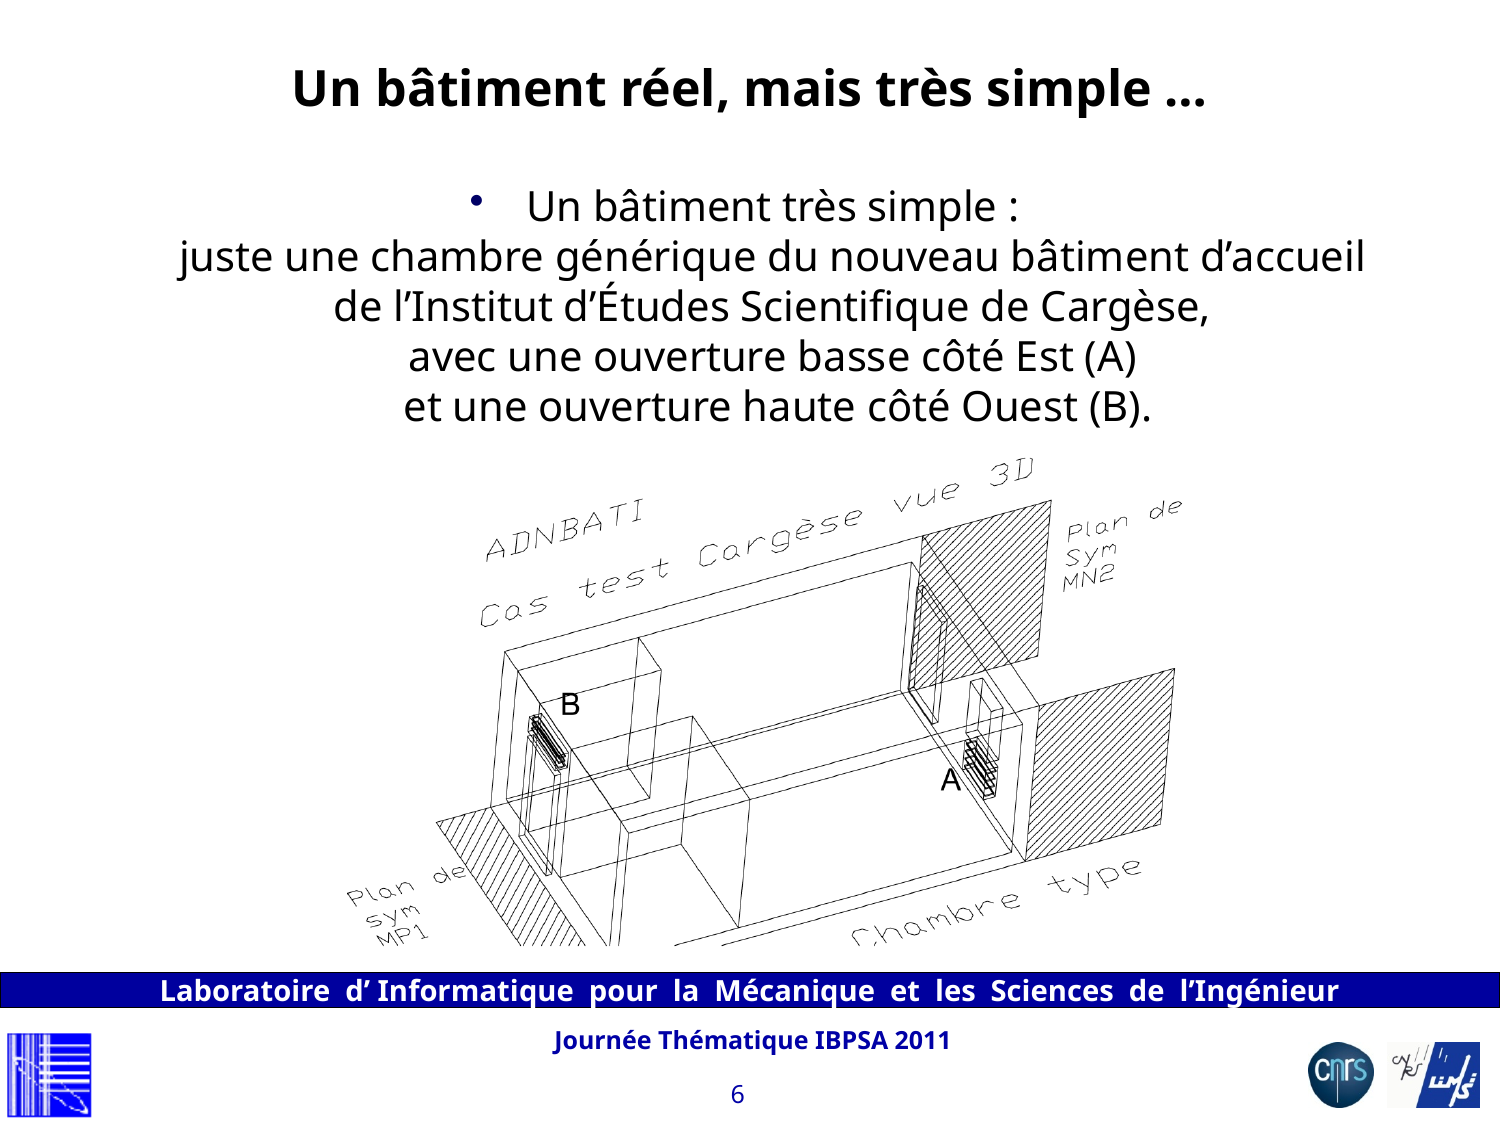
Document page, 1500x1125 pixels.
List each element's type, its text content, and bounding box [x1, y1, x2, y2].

picture [1387, 1042, 1480, 1108]
picture [1308, 1042, 1374, 1108]
picture [347, 437, 1193, 959]
picture [6, 1032, 93, 1119]
list Un bâtiment très simple : juste une chambre générique du nouveau bâtiment d’accueil de l’Institut d’Études Scientifique de Cargèse, avec une ouverture basse côté Est (A) et une ouverture haute côté Ouest (B). [29, 172, 1471, 493]
slide_number 6 [562, 1065, 913, 1125]
footer Journée Thématique IBPSA 2011 [445, 1016, 1062, 1060]
title Un bâtiment réel, mais très simple … [0, 0, 1500, 161]
